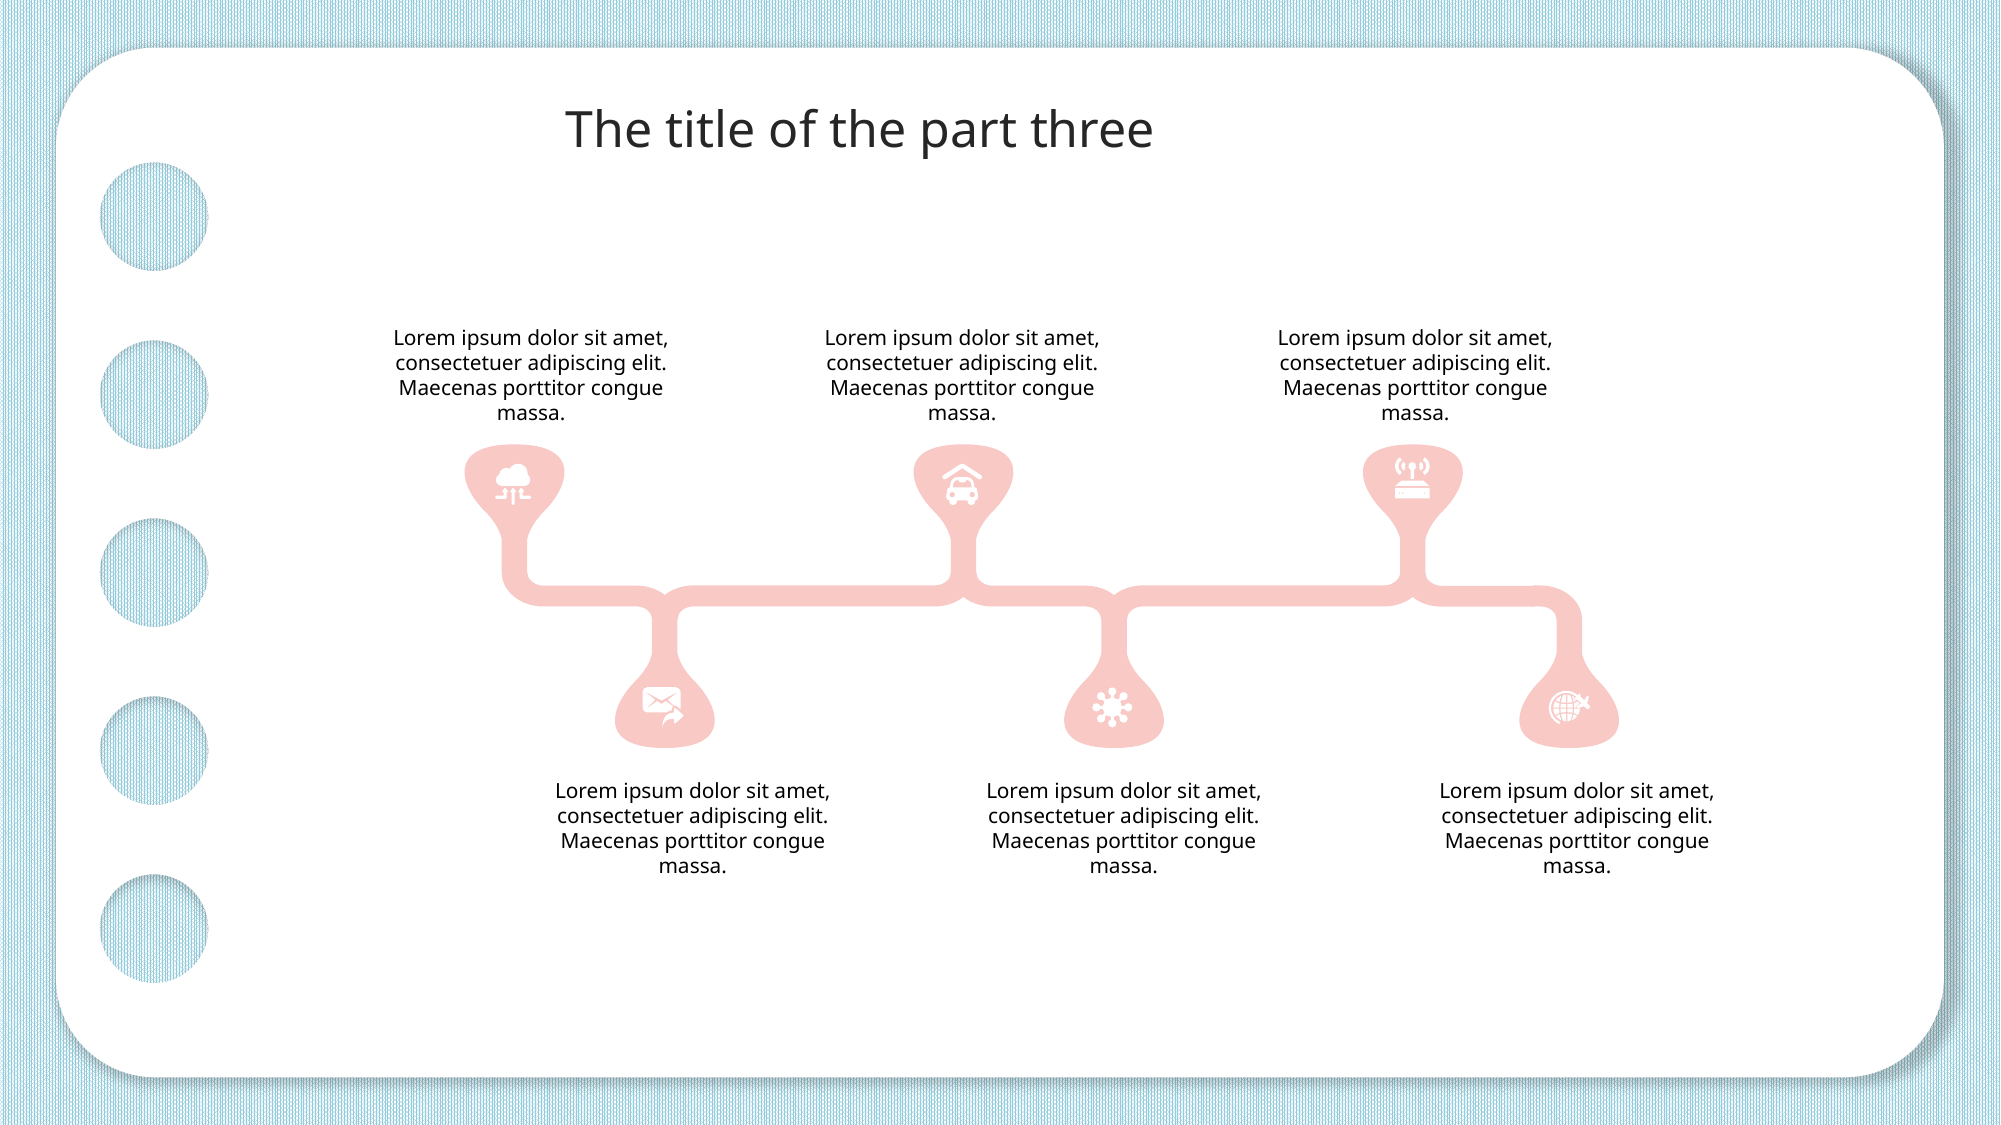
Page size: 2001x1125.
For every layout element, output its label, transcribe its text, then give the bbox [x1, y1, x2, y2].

text_box The title of the part three [551, 89, 1343, 165]
text_box Lorem ipsum dolor sit amet, consectetuer adipiscing elit. Maecenas porttitor congue massa. [800, 317, 1124, 432]
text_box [444, 444, 1640, 749]
text_box Lorem ipsum dolor sit amet, consectetuer adipiscing elit. Maecenas porttitor congue massa. [962, 770, 1286, 885]
text_box Lorem ipsum dolor sit amet, consectetuer adipiscing elit. Maecenas porttitor congue massa. [369, 317, 693, 432]
text_box Lorem ipsum dolor sit amet, consectetuer adipiscing elit. Maecenas porttitor congue massa. [1415, 770, 1739, 885]
text_box Lorem ipsum dolor sit amet, consectetuer adipiscing elit. Maecenas porttitor congue massa. [1253, 317, 1578, 432]
text_box Lorem ipsum dolor sit amet, consectetuer adipiscing elit. Maecenas porttitor congue massa. [531, 770, 855, 885]
